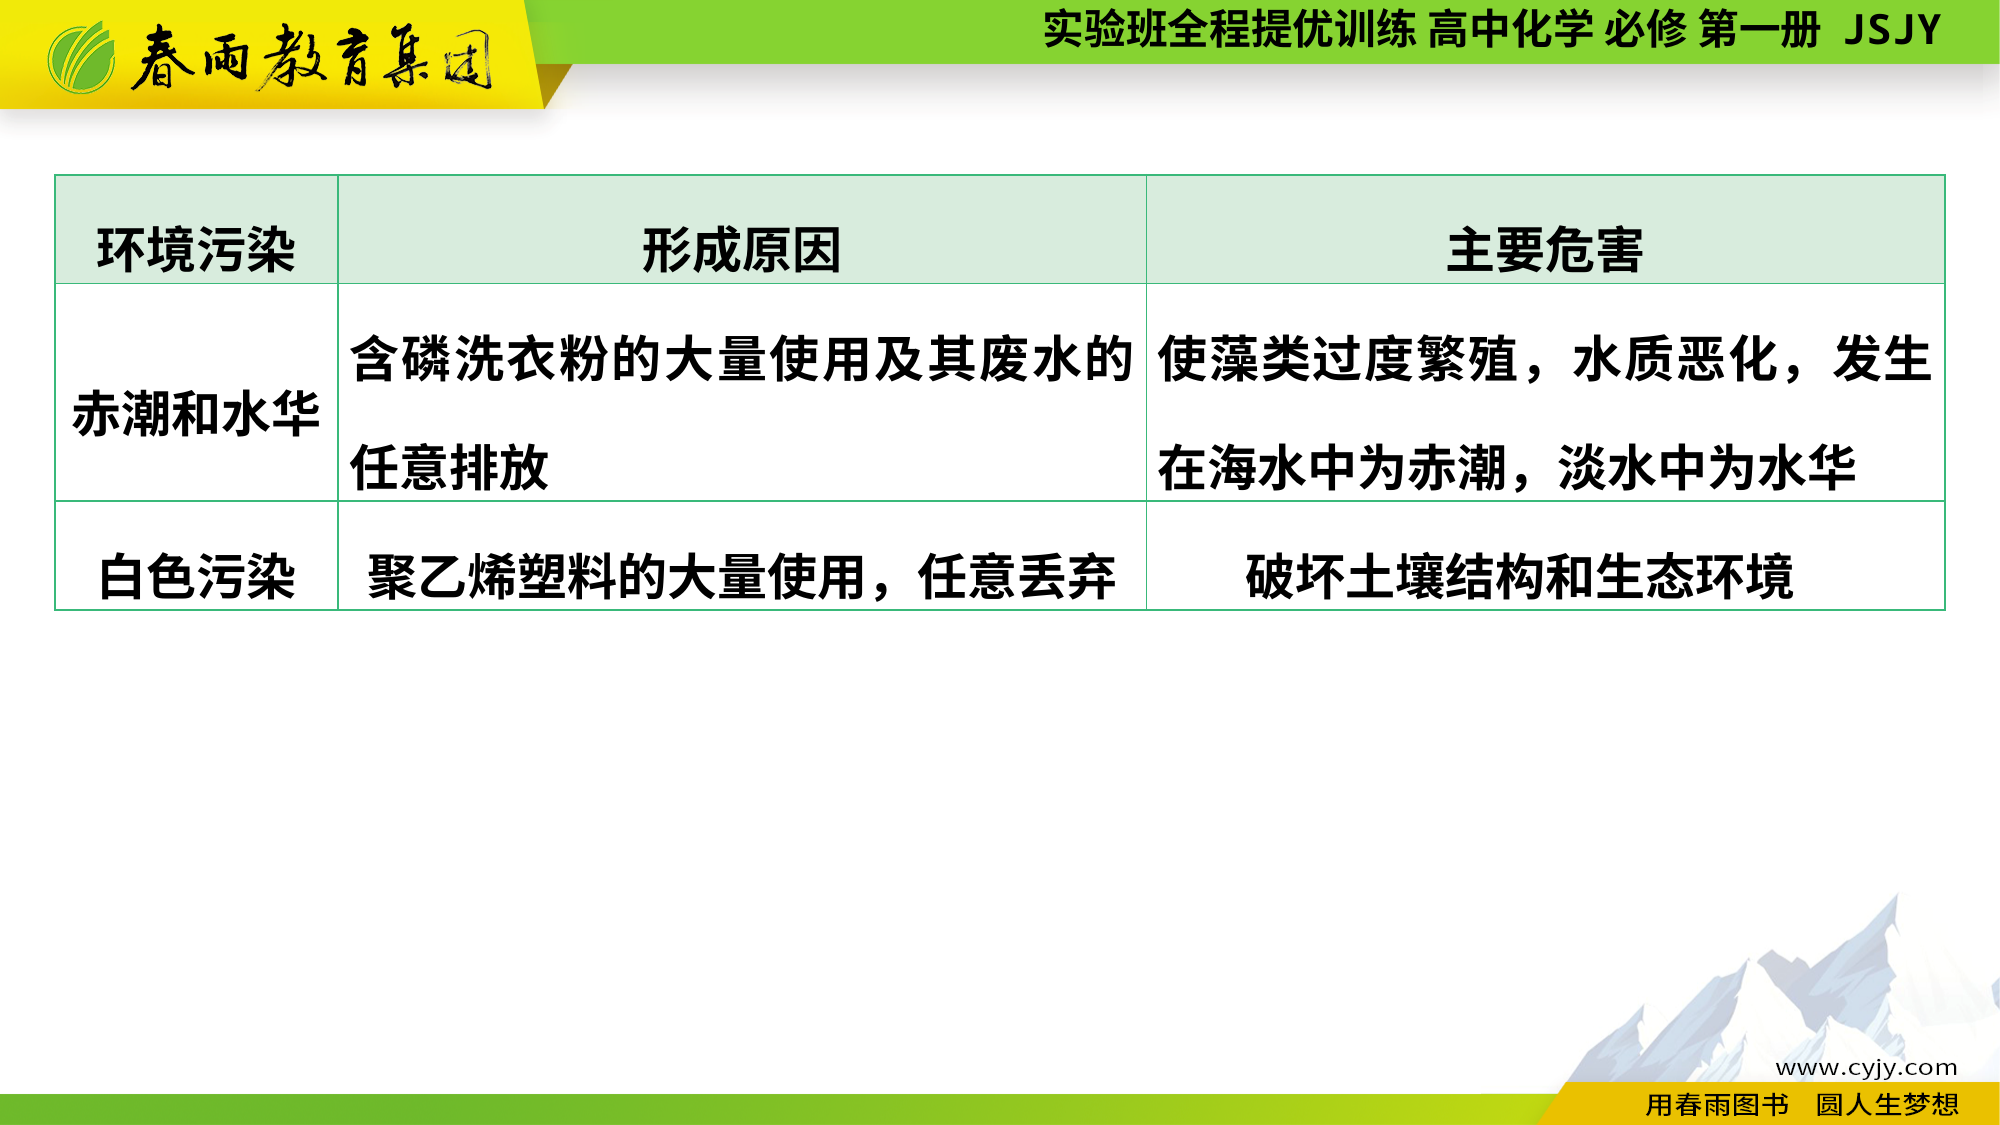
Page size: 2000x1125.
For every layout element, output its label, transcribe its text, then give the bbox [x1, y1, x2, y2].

table_cell 破坏土壤结构和生态环境 [1147, 502, 1944, 609]
table_header 形成原因 [339, 176, 1146, 283]
table_cell 含磷洗衣粉的大量使用及其废水的任意排放 [339, 284, 1146, 500]
table_cell 使藻类过度繁殖，水质恶化，发生在海水中为赤潮，淡水中为水华 [1147, 284, 1944, 500]
table_header 主要危害 [1147, 176, 1944, 283]
table_header 环境污染 [56, 176, 337, 283]
table_cell 赤潮和水华 [56, 284, 337, 500]
table_cell 聚乙烯塑料的大量使用，任意丢弃 [339, 502, 1146, 609]
table_cell 白色污染 [56, 502, 337, 609]
picture [0, 0, 2000, 1125]
